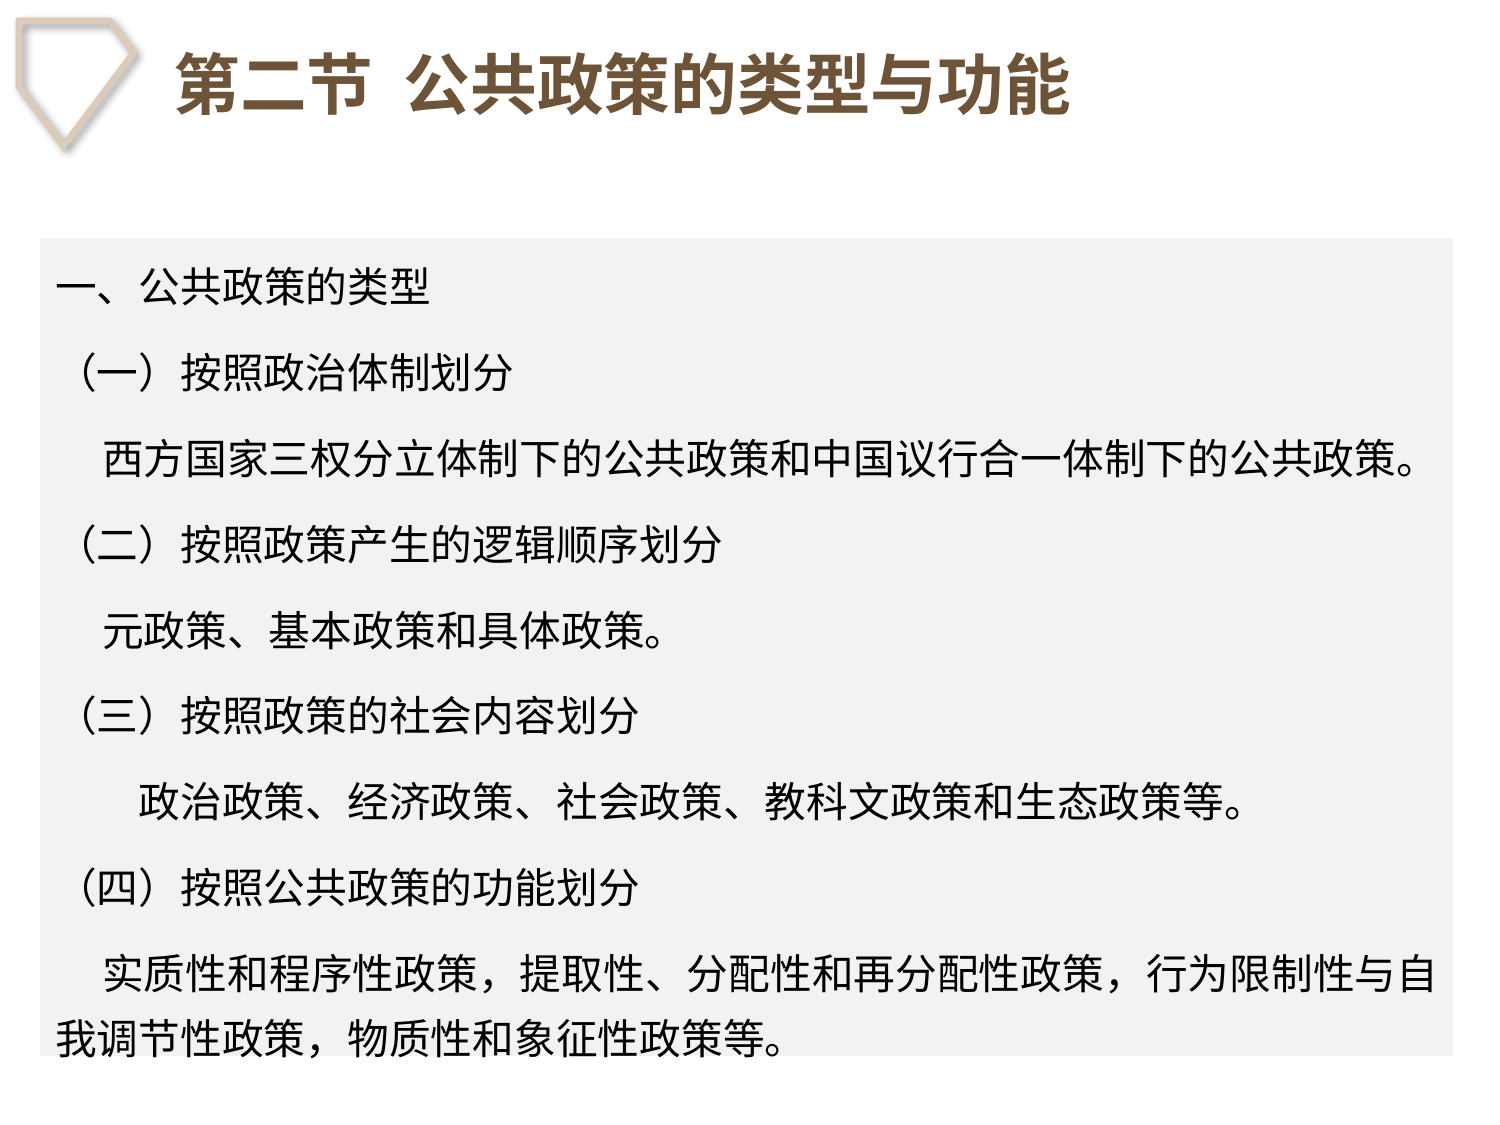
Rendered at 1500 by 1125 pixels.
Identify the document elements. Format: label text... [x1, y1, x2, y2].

title 第二节 公共政策的类型与功能 [158, 18, 1456, 159]
list 一、公共政策的类型 （一）按照政治体制划分 西方国家三权分立体制下的公共政策和中国议行合一体制下的公共政策。 （二）按照政策产生的逻辑顺序划分 元政策、基本政策和具体政策。 （三）按照政策的社会内容划分 政治政策、经济政策、社会政策、教科文政策和生态政策等。 （四）按照公共政策的功能划分 实质性和程序性政策，提取性、分配性和再分配性政策，行为限制性与自我调节性政策，物质性和象征性政策等。 [40, 238, 1454, 1057]
